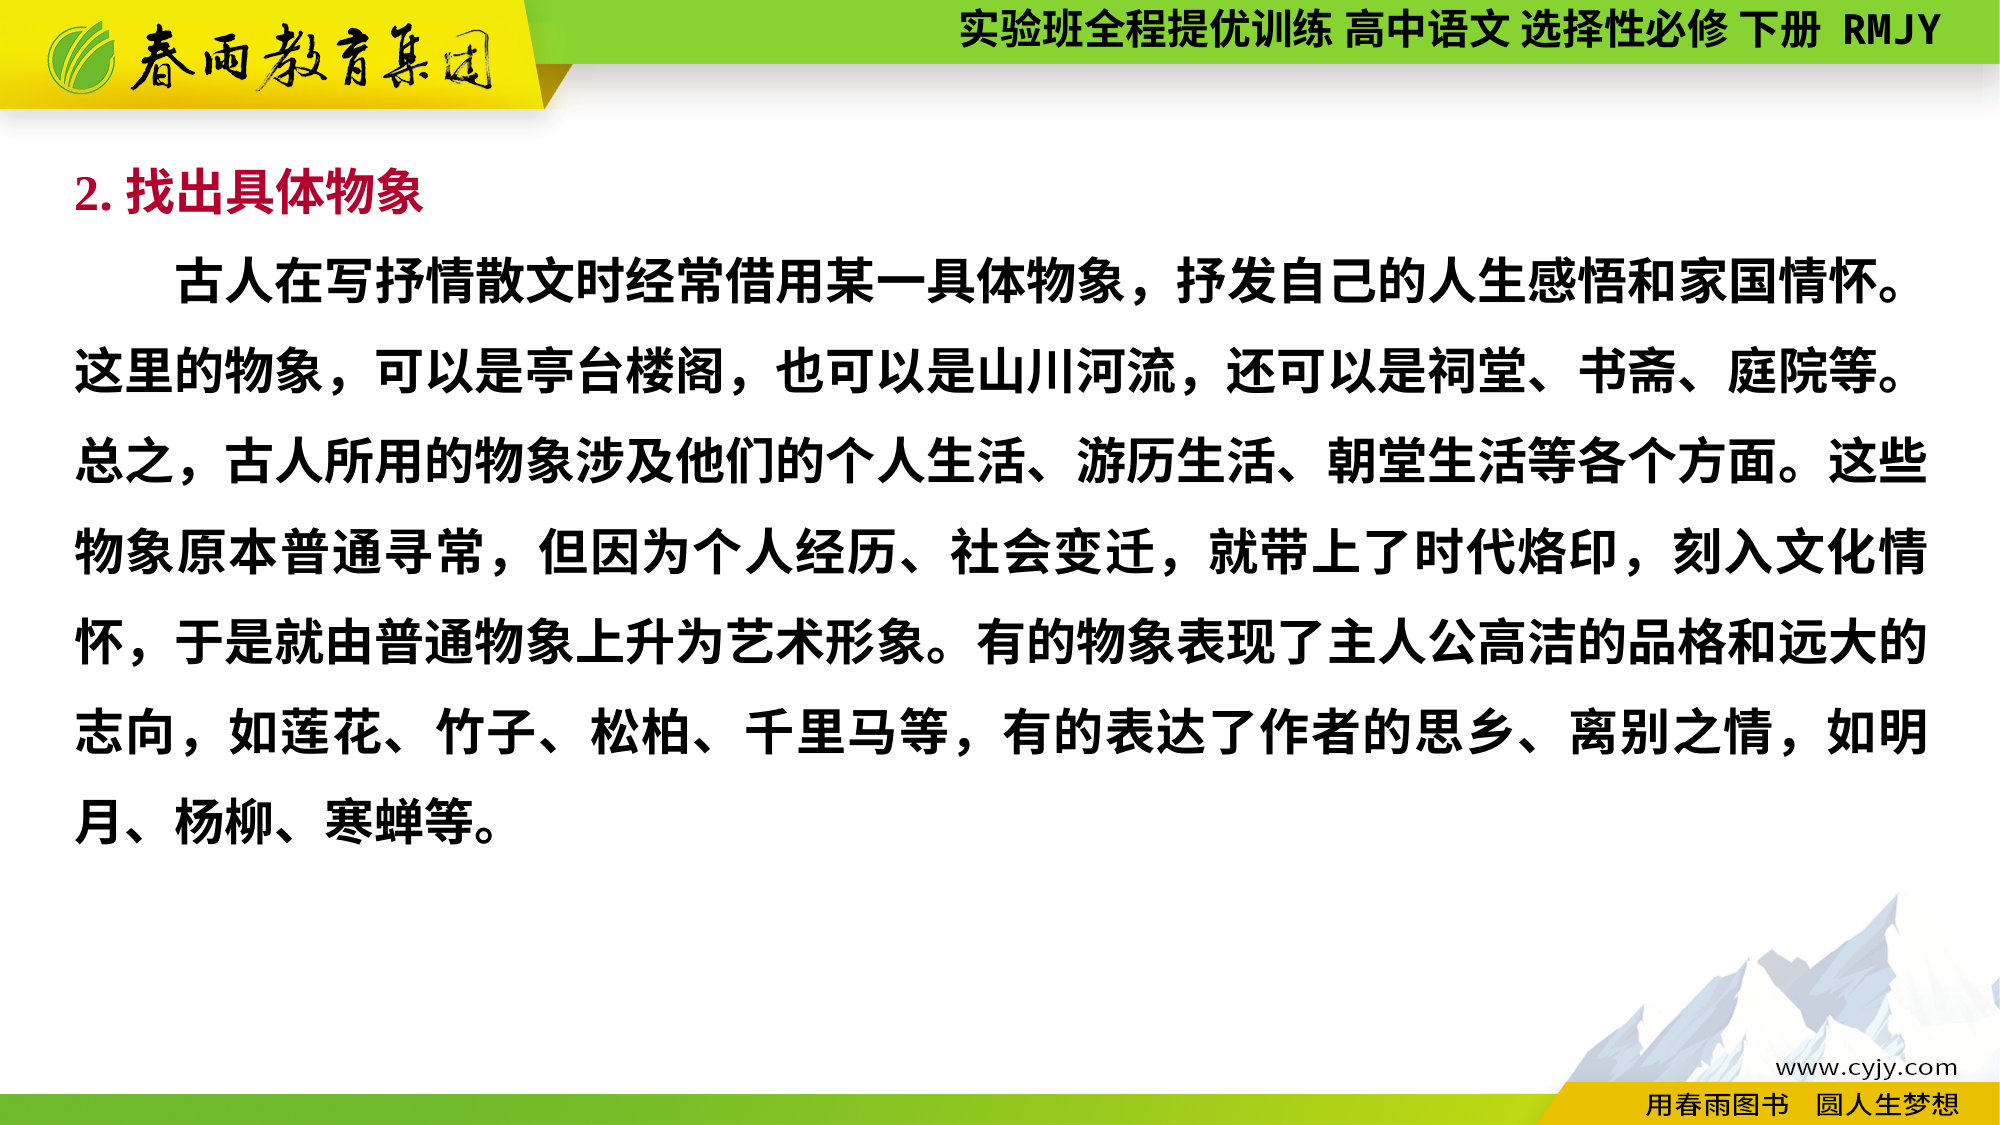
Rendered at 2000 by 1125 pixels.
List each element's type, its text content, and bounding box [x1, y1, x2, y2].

list 2.找出具体物象 古人在写抒情散文时经常借用某一具体物象，抒发自己的人生感悟和家国情怀。这里的物象，可以是亭台楼阁，也可以是山川河流，还可以是祠堂、书斋、庭院等。总之，古人所用的物象涉及他们的个人生活、游历生活、朝堂生活等各个方面。这些物象原本普通寻常，但因为个人经历、社会变迁，就带上了时代烙印，刻入文化情怀，于是就由普通物象上升为艺术形象。有的物象表现了主人公高洁的品格和远大的志向，如莲花、竹子、松柏、千里马等，有的表达了作者的思乡、离别之情，如明月、杨柳、寒蝉等。 [59, 122, 1944, 854]
picture [0, 0, 2000, 1125]
